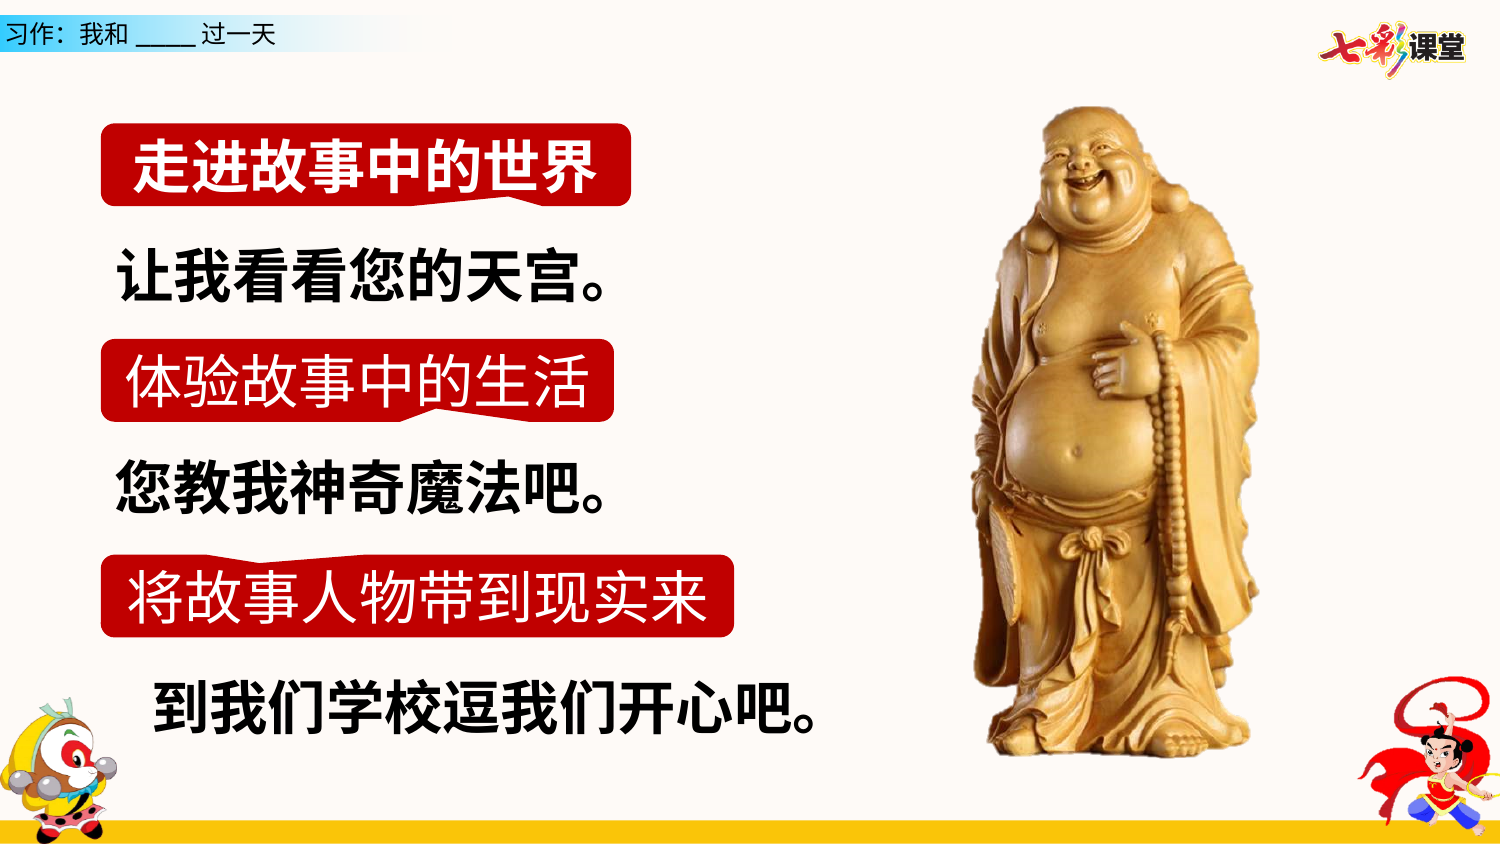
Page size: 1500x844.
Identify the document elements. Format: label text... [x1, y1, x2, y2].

text_box 体验故事中的生活 [98, 336, 617, 424]
picture [694, 20, 1500, 844]
text_box 到我们学校逗我们开心吧。 [136, 663, 689, 749]
text_box 走进故事中的世界 [98, 121, 634, 209]
picture [0, 697, 117, 844]
text_box 让我看看您的天宫。 [100, 232, 632, 317]
text_box 您教我神奇魔法吧。 [100, 443, 689, 529]
text_box 将故事人物带到现实来 [98, 552, 689, 640]
